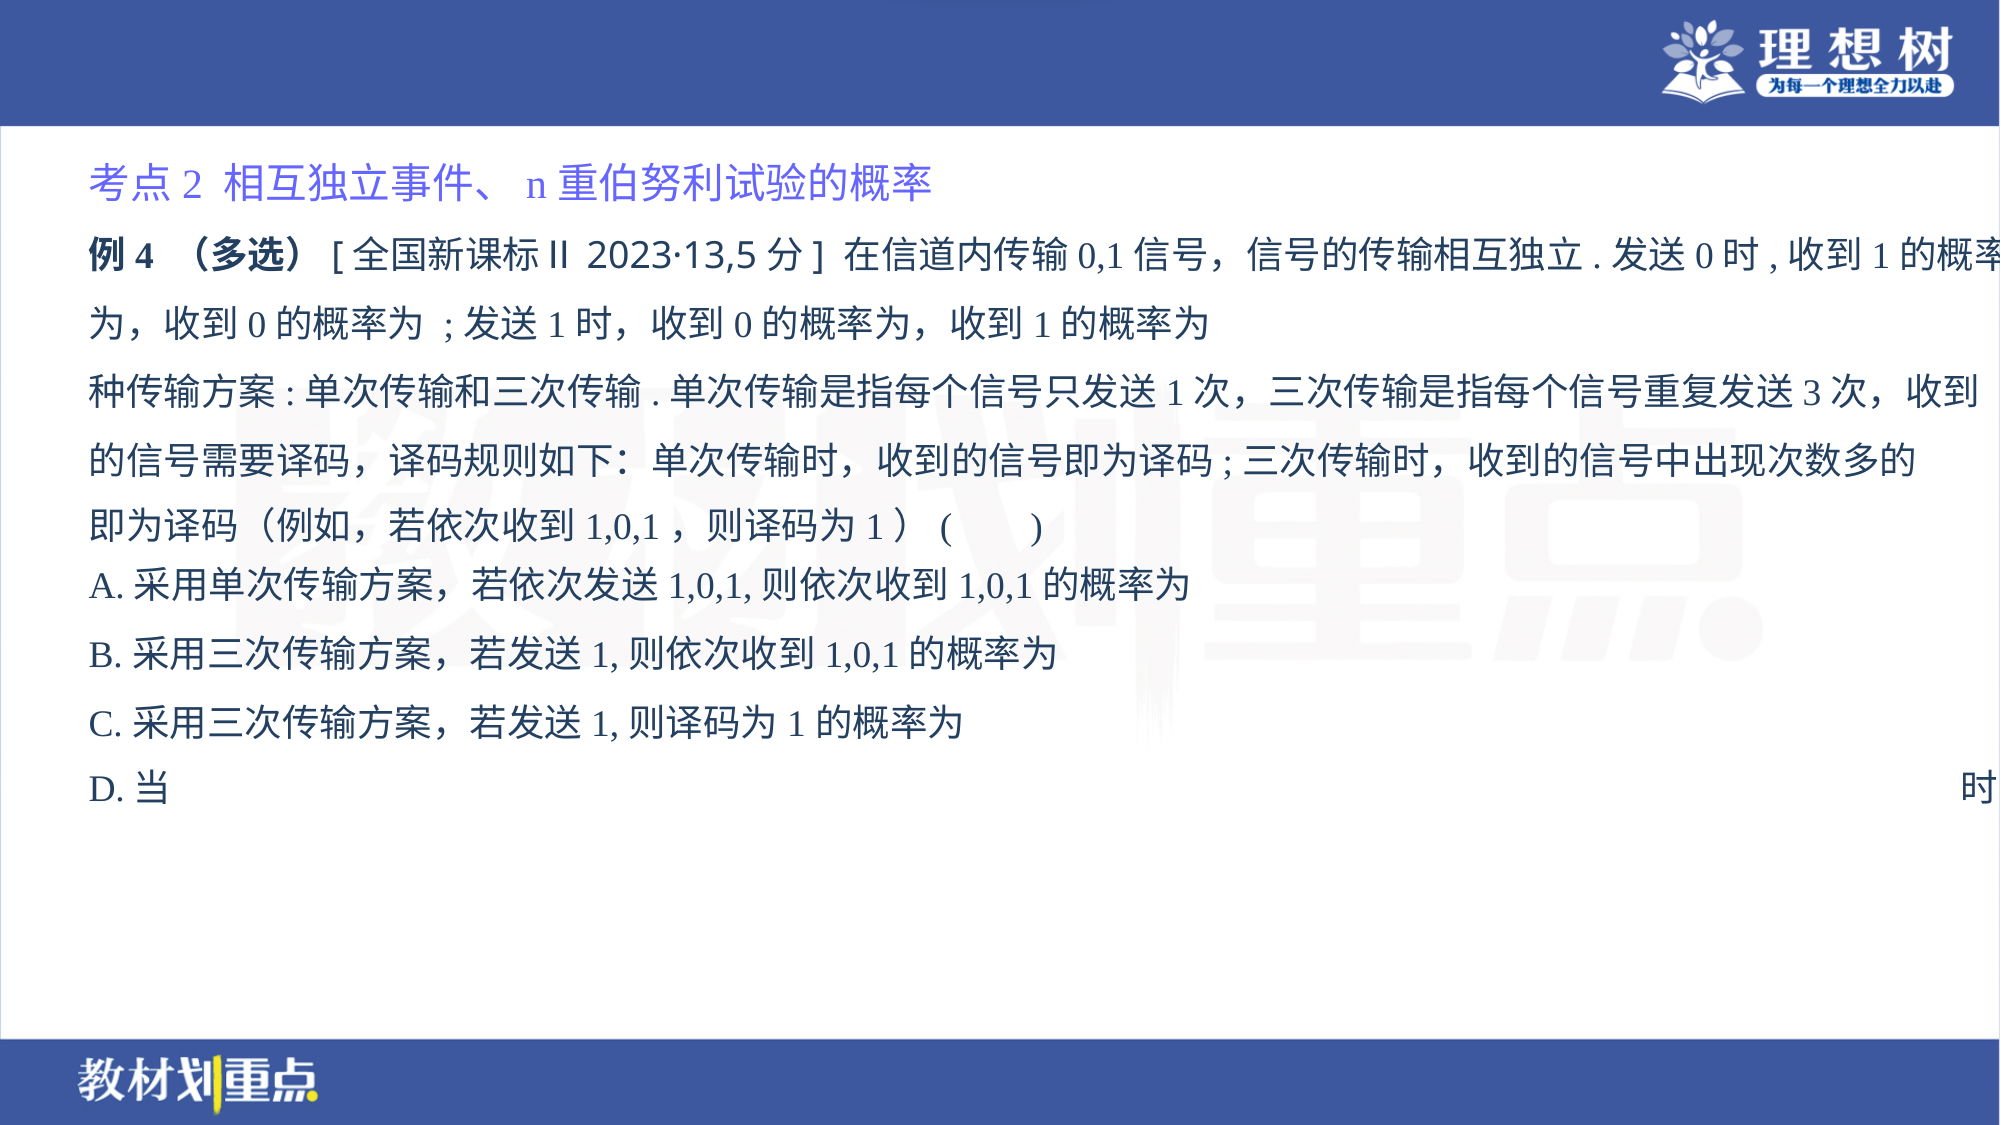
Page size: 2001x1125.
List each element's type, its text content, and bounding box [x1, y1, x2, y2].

picture [1990, 242, 2000, 254]
text_box 考点2 相互独立事件、n重伯努利试验的概率 [88, 135, 1911, 241]
picture [0, 0, 2000, 1125]
